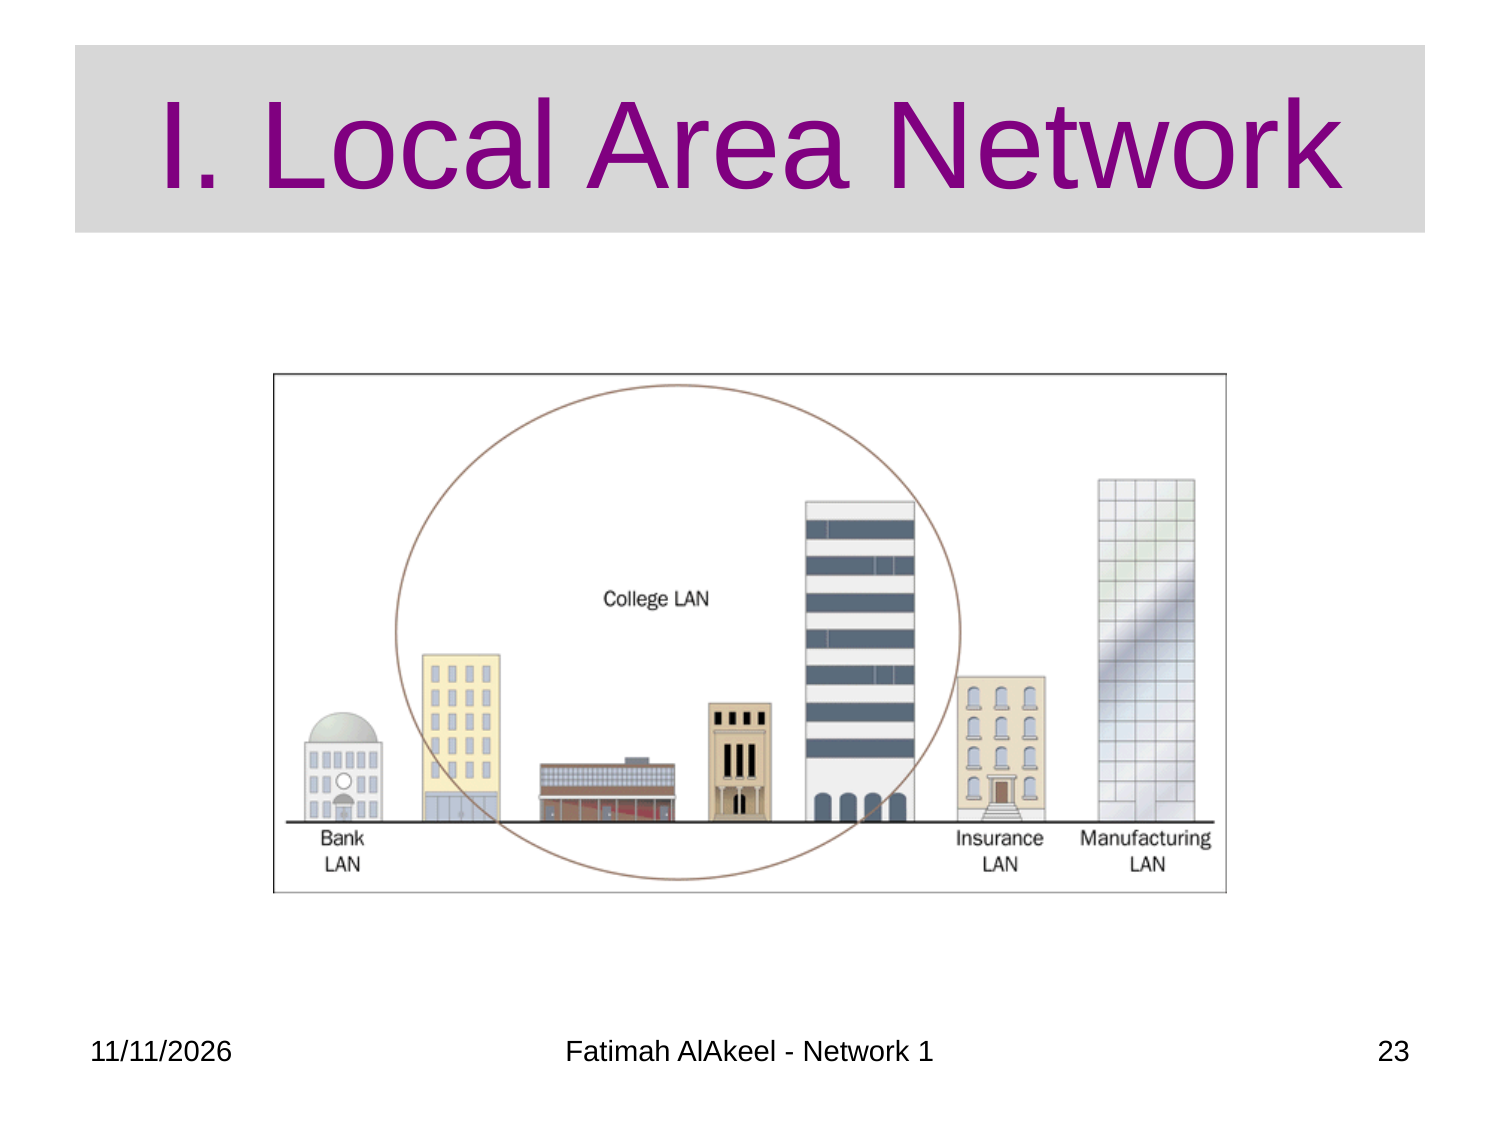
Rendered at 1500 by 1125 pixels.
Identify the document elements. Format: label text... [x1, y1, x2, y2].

title I. Local Area Network [74, 44, 1426, 233]
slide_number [74, 1024, 426, 1103]
slide_number 23 [1074, 1024, 1426, 1103]
footer Fatimah AlAkeel - Network 1 [512, 1024, 988, 1103]
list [273, 262, 1227, 1006]
